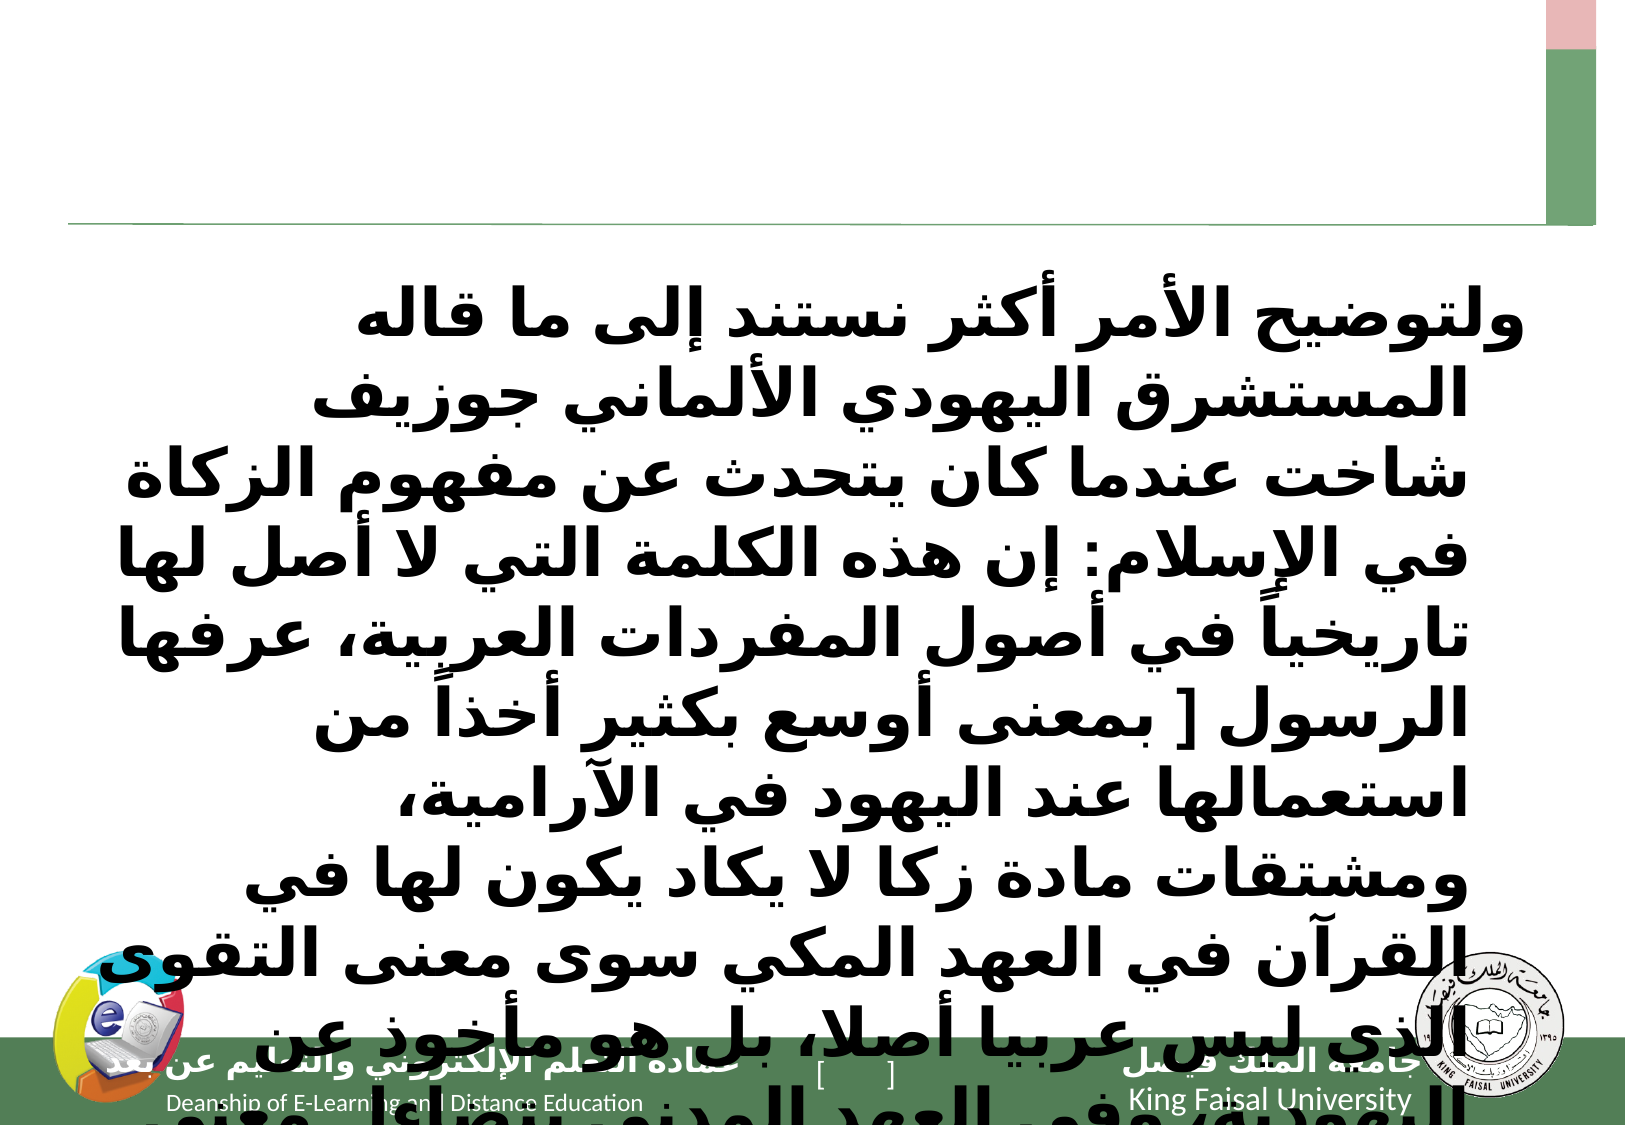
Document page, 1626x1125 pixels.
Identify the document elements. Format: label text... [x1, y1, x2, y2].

picture [1412, 949, 1567, 1100]
list ولتوضيح الأمر أكثر نستند إلى ما قاله المستشرق اليهودي الألماني جوزيف شاخت عندما كان يتحدث عن مفهوم الزكاة في الإسلام: إن هذه الكلمة التي لا أصل لها تاريخياً في أصول المفردات العربية، عرفها الرسول [ بمعنى أوسع بكثير أخذاً من استعمالها عند اليهود في الآرامية، ومشتقات مادة زكا لا يكاد يكون لها في القرآن في العهد المكي سوى معنى التقوى الذي ليس عربيا أصلا، بل هو مأخوذ عن اليهودية، وفي العهد المدني يتضاءل معنى الطهارة والصلاح ليحل محله معنى العطاء وتغدو كلمة الصدقة مرادفة لكلمة الزكاة حيث عرف النبي (ذلك من يهود المدينة معرفة أدق ) [80, 262, 1544, 1006]
picture [170, 1097, 178, 1104]
picture [50, 949, 188, 1104]
